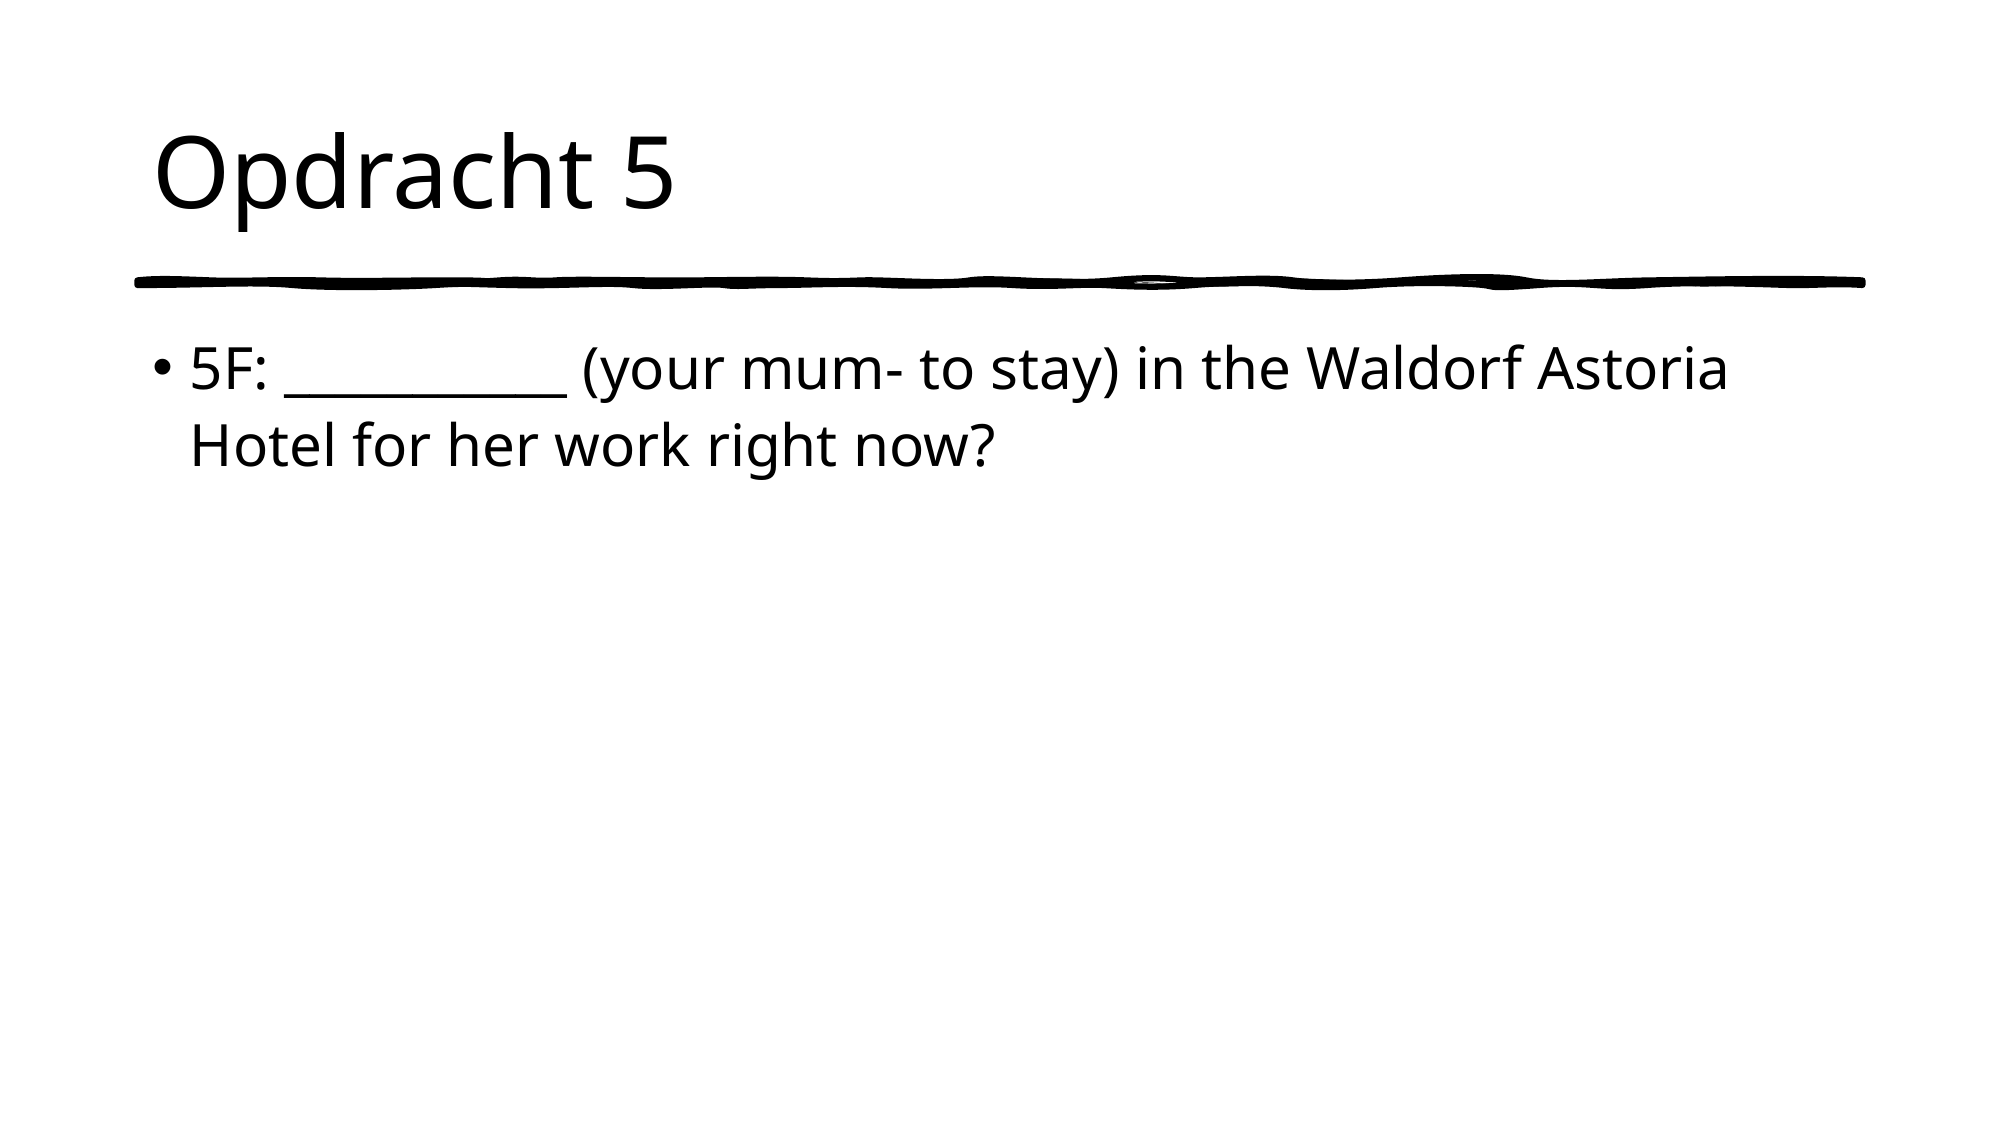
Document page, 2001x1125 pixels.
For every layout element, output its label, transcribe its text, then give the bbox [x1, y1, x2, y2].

title Opdracht 5 [137, 59, 1863, 278]
list 5F: ___________ (your mum- to stay) in the Waldorf Astoria Hotel for her work right now? [137, 316, 1863, 1014]
